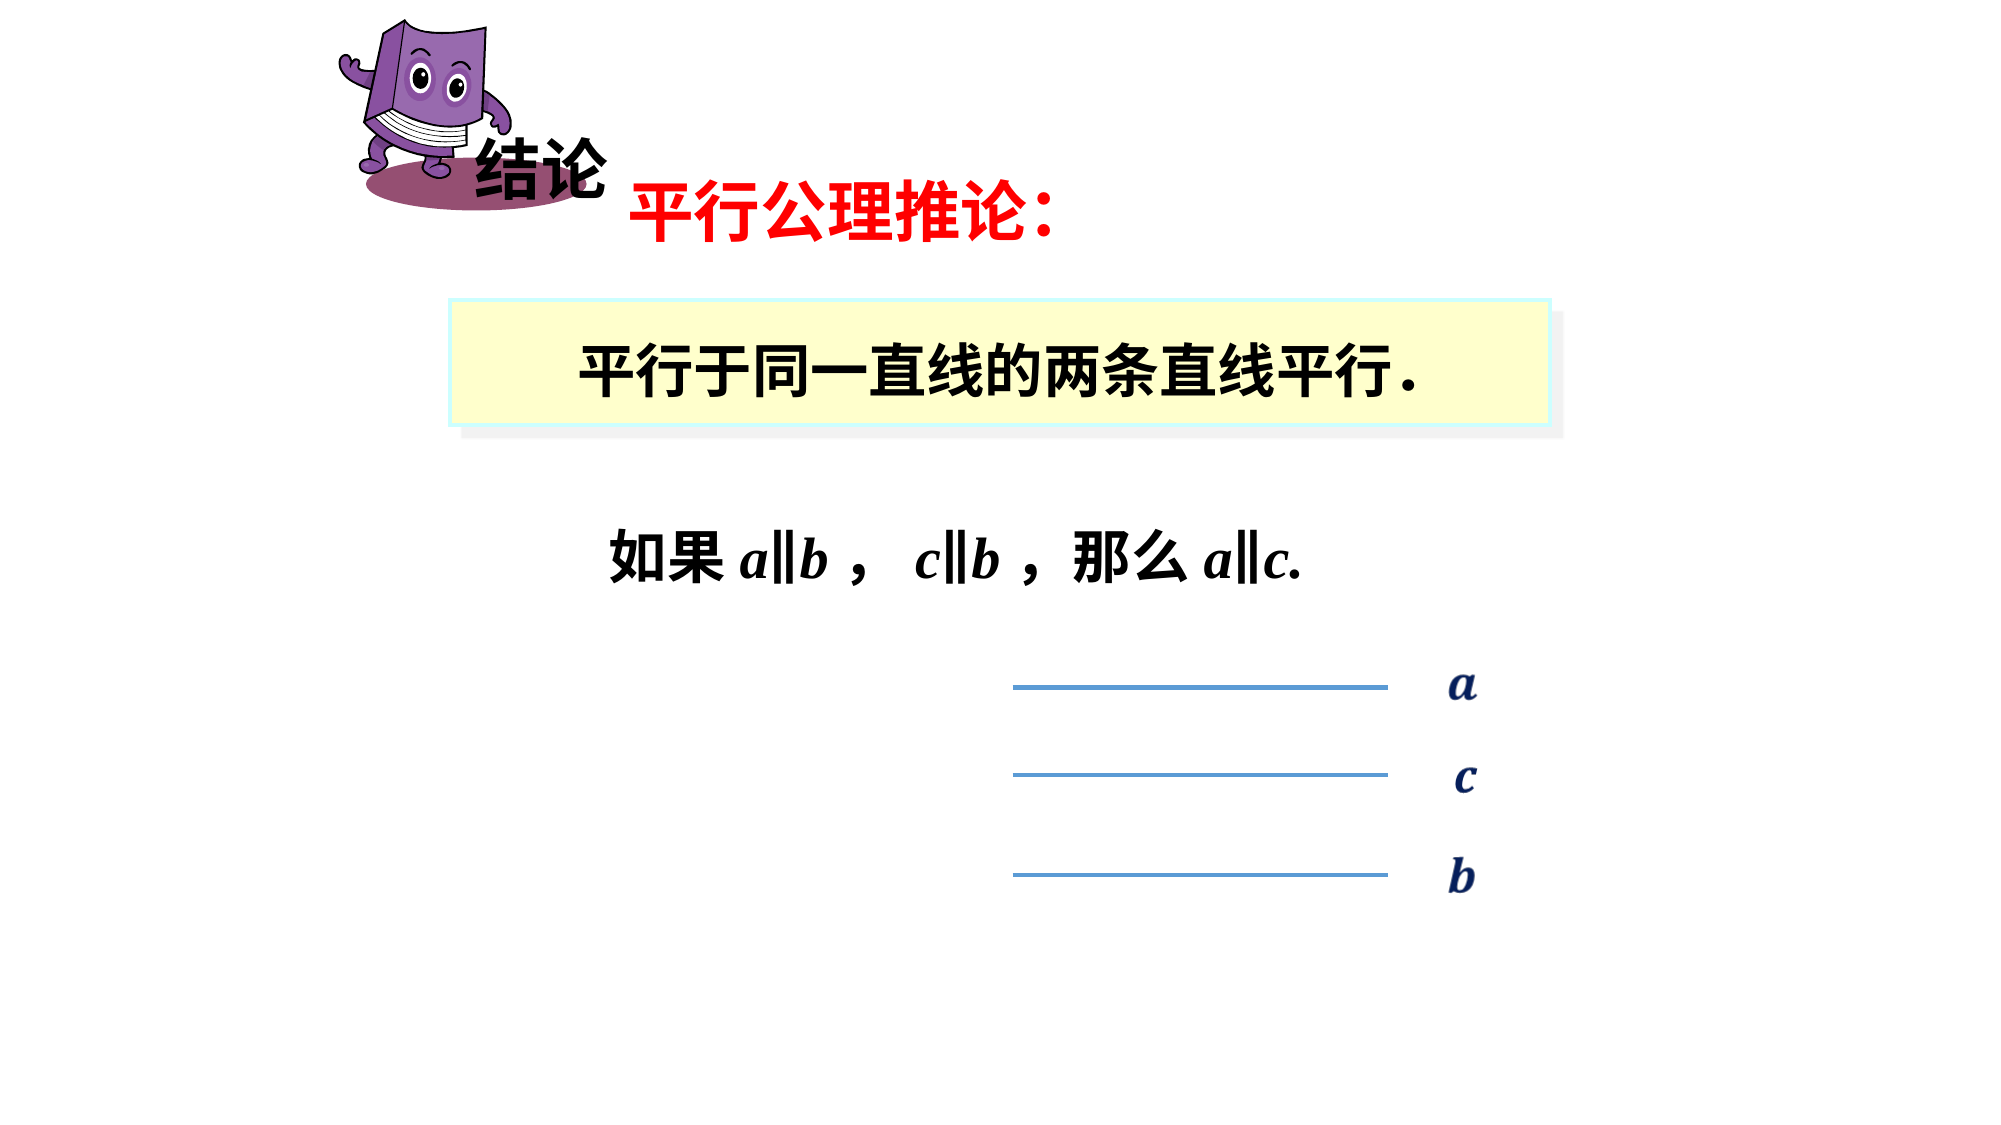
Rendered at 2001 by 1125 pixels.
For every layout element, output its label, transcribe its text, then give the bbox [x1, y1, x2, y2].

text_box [1012, 644, 1500, 913]
text_box [450, 299, 1550, 425]
text_box 如果a∥b，c∥b，那么a∥c. [594, 513, 1334, 598]
text_box 平行公理推论： [612, 162, 1163, 258]
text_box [338, 18, 640, 216]
text_box 平行于同一直线的两条直线平行． [562, 326, 1750, 411]
